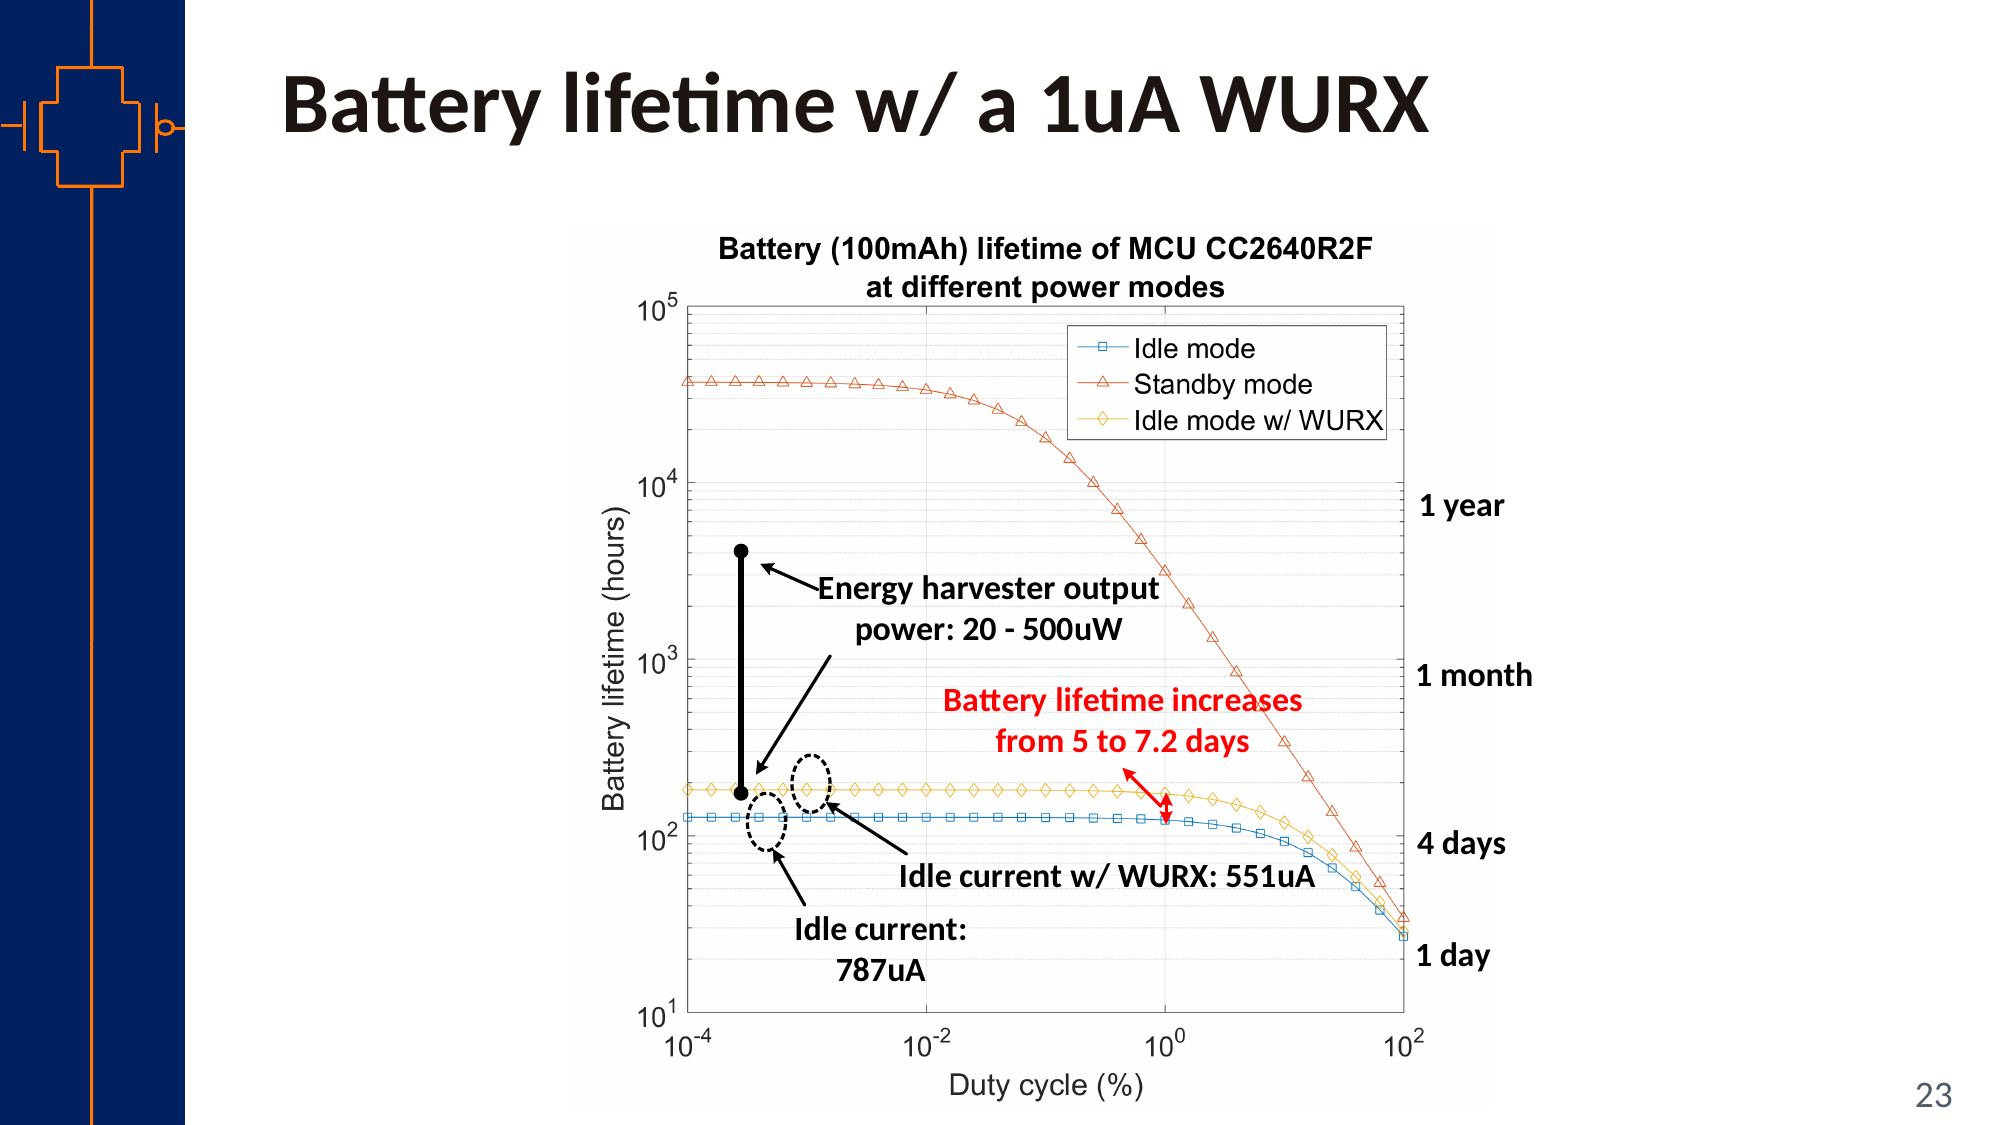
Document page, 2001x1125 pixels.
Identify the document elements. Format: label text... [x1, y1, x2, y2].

title Battery lifetime w/ a 1uA WURX [266, 37, 1850, 157]
slide_number 23 [1899, 1062, 1984, 1123]
picture [564, 220, 1552, 1110]
